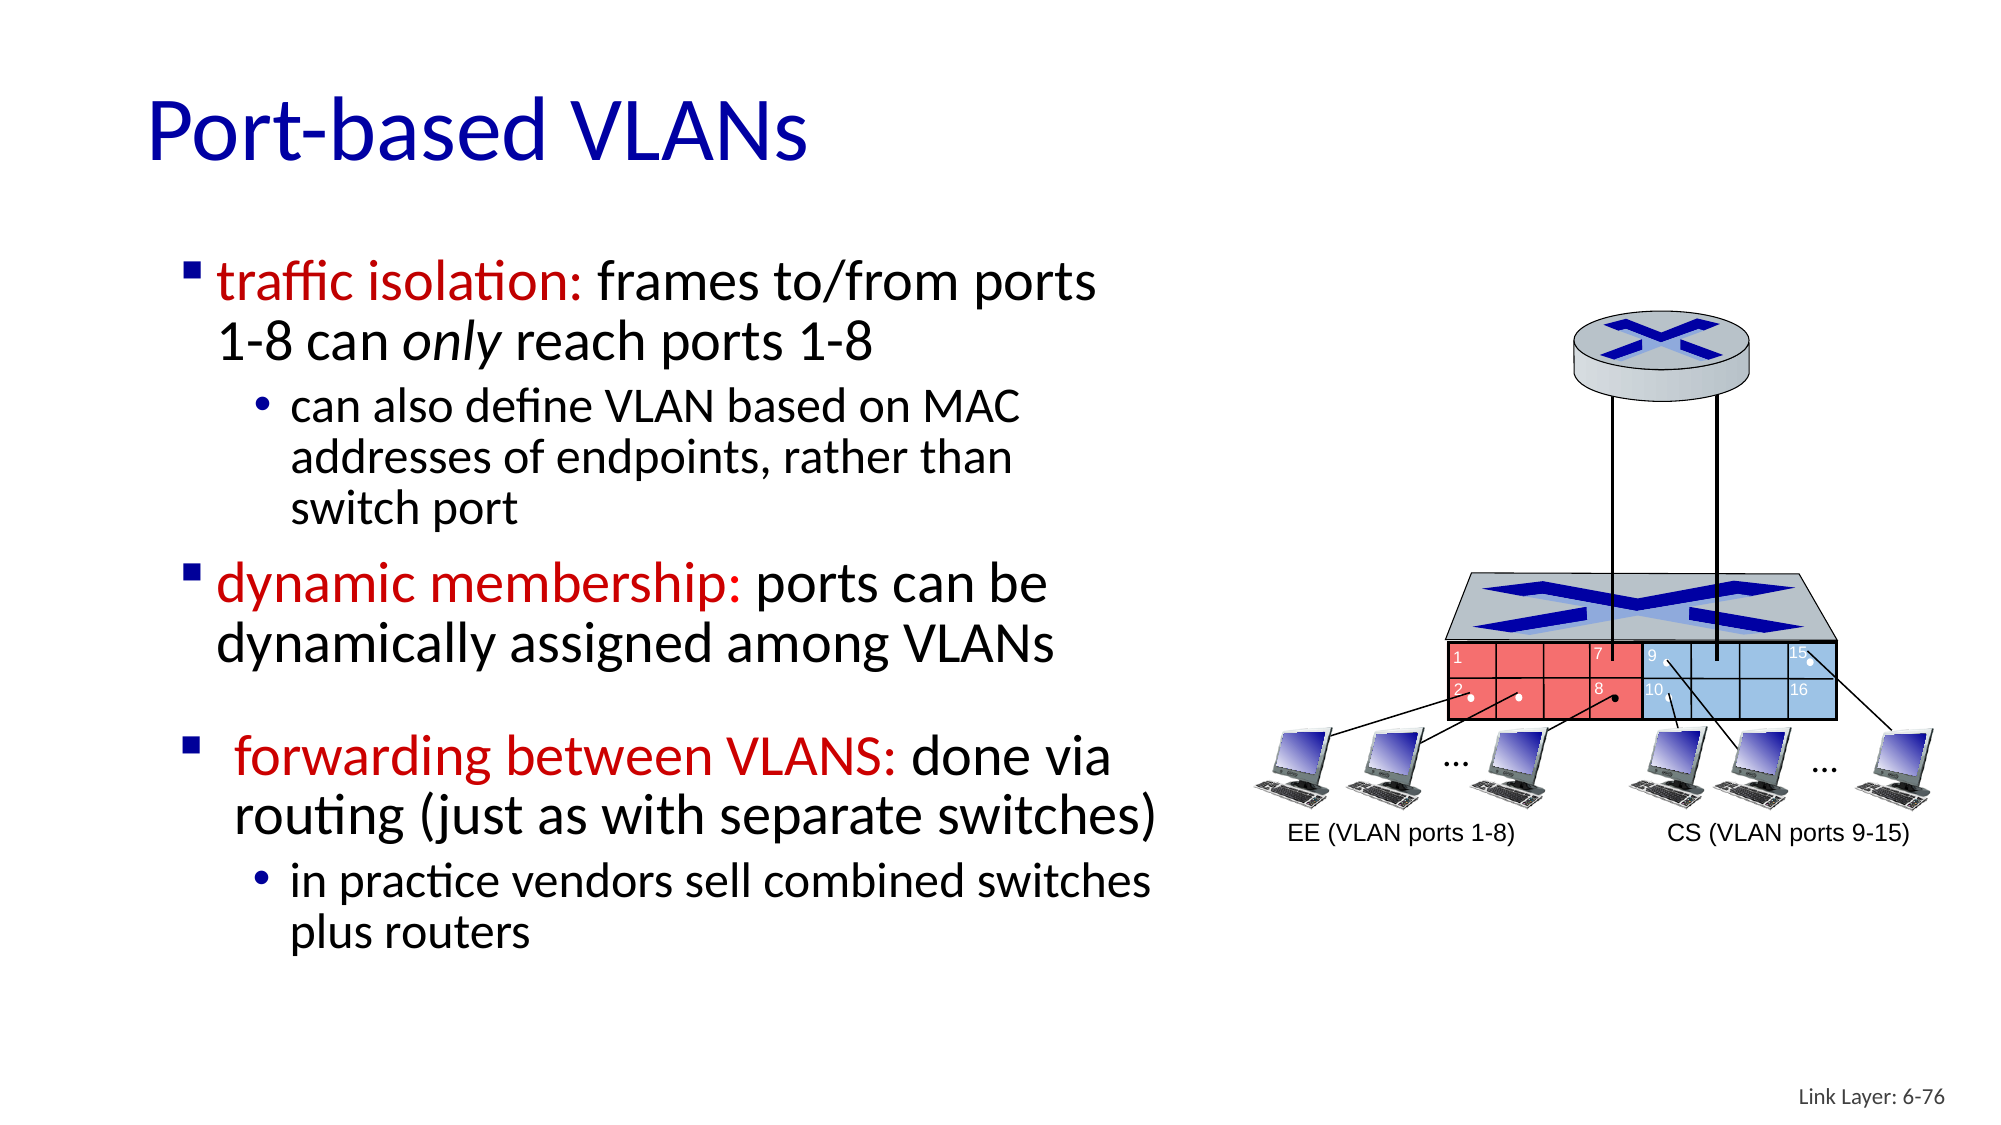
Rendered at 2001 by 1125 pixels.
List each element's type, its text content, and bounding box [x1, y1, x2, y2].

text_box CS (VLAN ports 9-15) [1750, 808, 2000, 854]
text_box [1750, 641, 1837, 721]
slide_number Link Layer: 6-76 [1510, 1065, 1961, 1125]
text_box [1750, 572, 1838, 641]
text_box … [1797, 727, 1835, 788]
title Port-based VLANs [131, 57, 1857, 205]
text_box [1750, 723, 1794, 816]
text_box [163, 310, 1750, 986]
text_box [1835, 724, 1936, 817]
text_box traffic isolation: frames to/from ports 1-8 can only reach ports 1-8 can also define VLAN based on MAC addresses of endpoints, rather than switch port [163, 245, 1161, 310]
